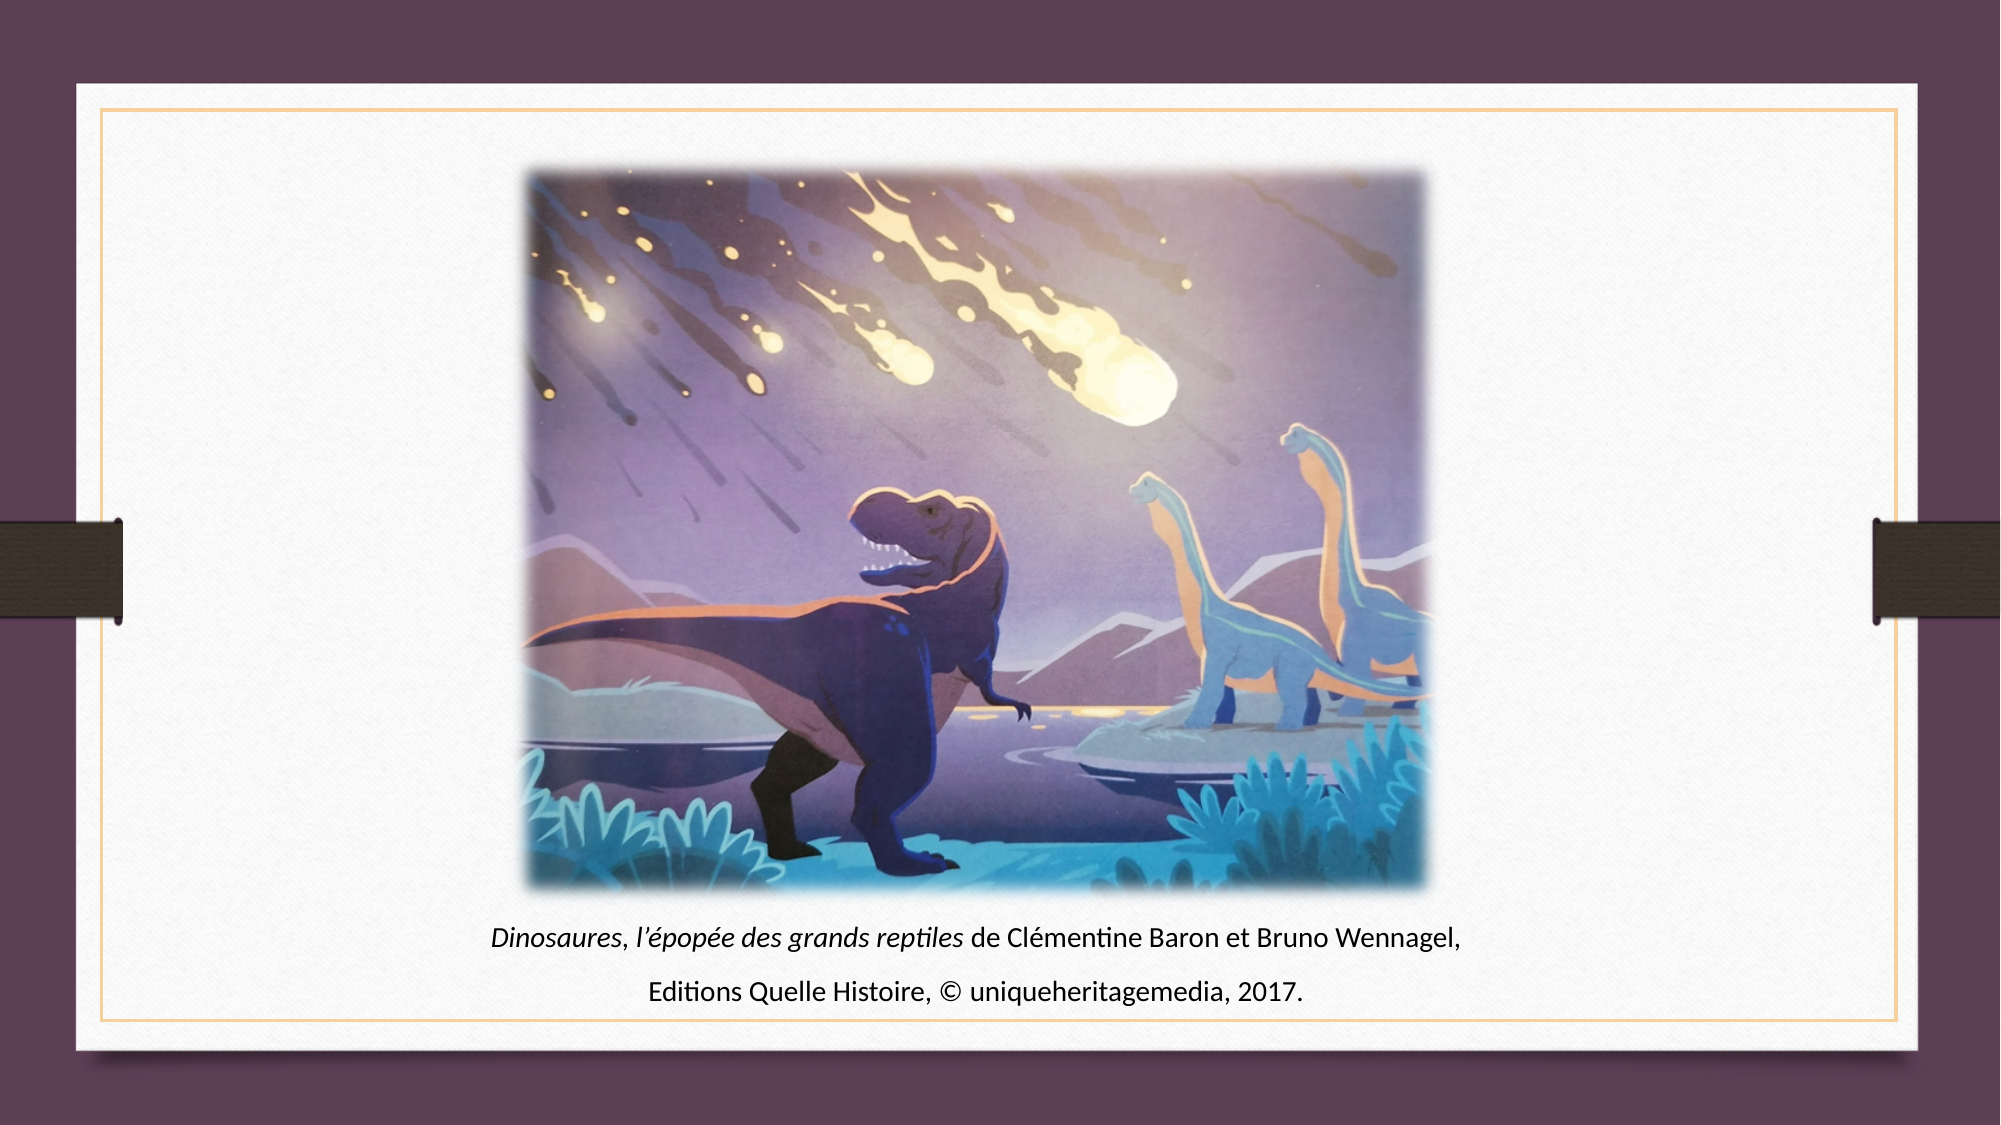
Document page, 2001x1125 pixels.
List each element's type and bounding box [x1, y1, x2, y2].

text_box [0, 0, 2000, 520]
picture [0, 0, 2001, 1125]
